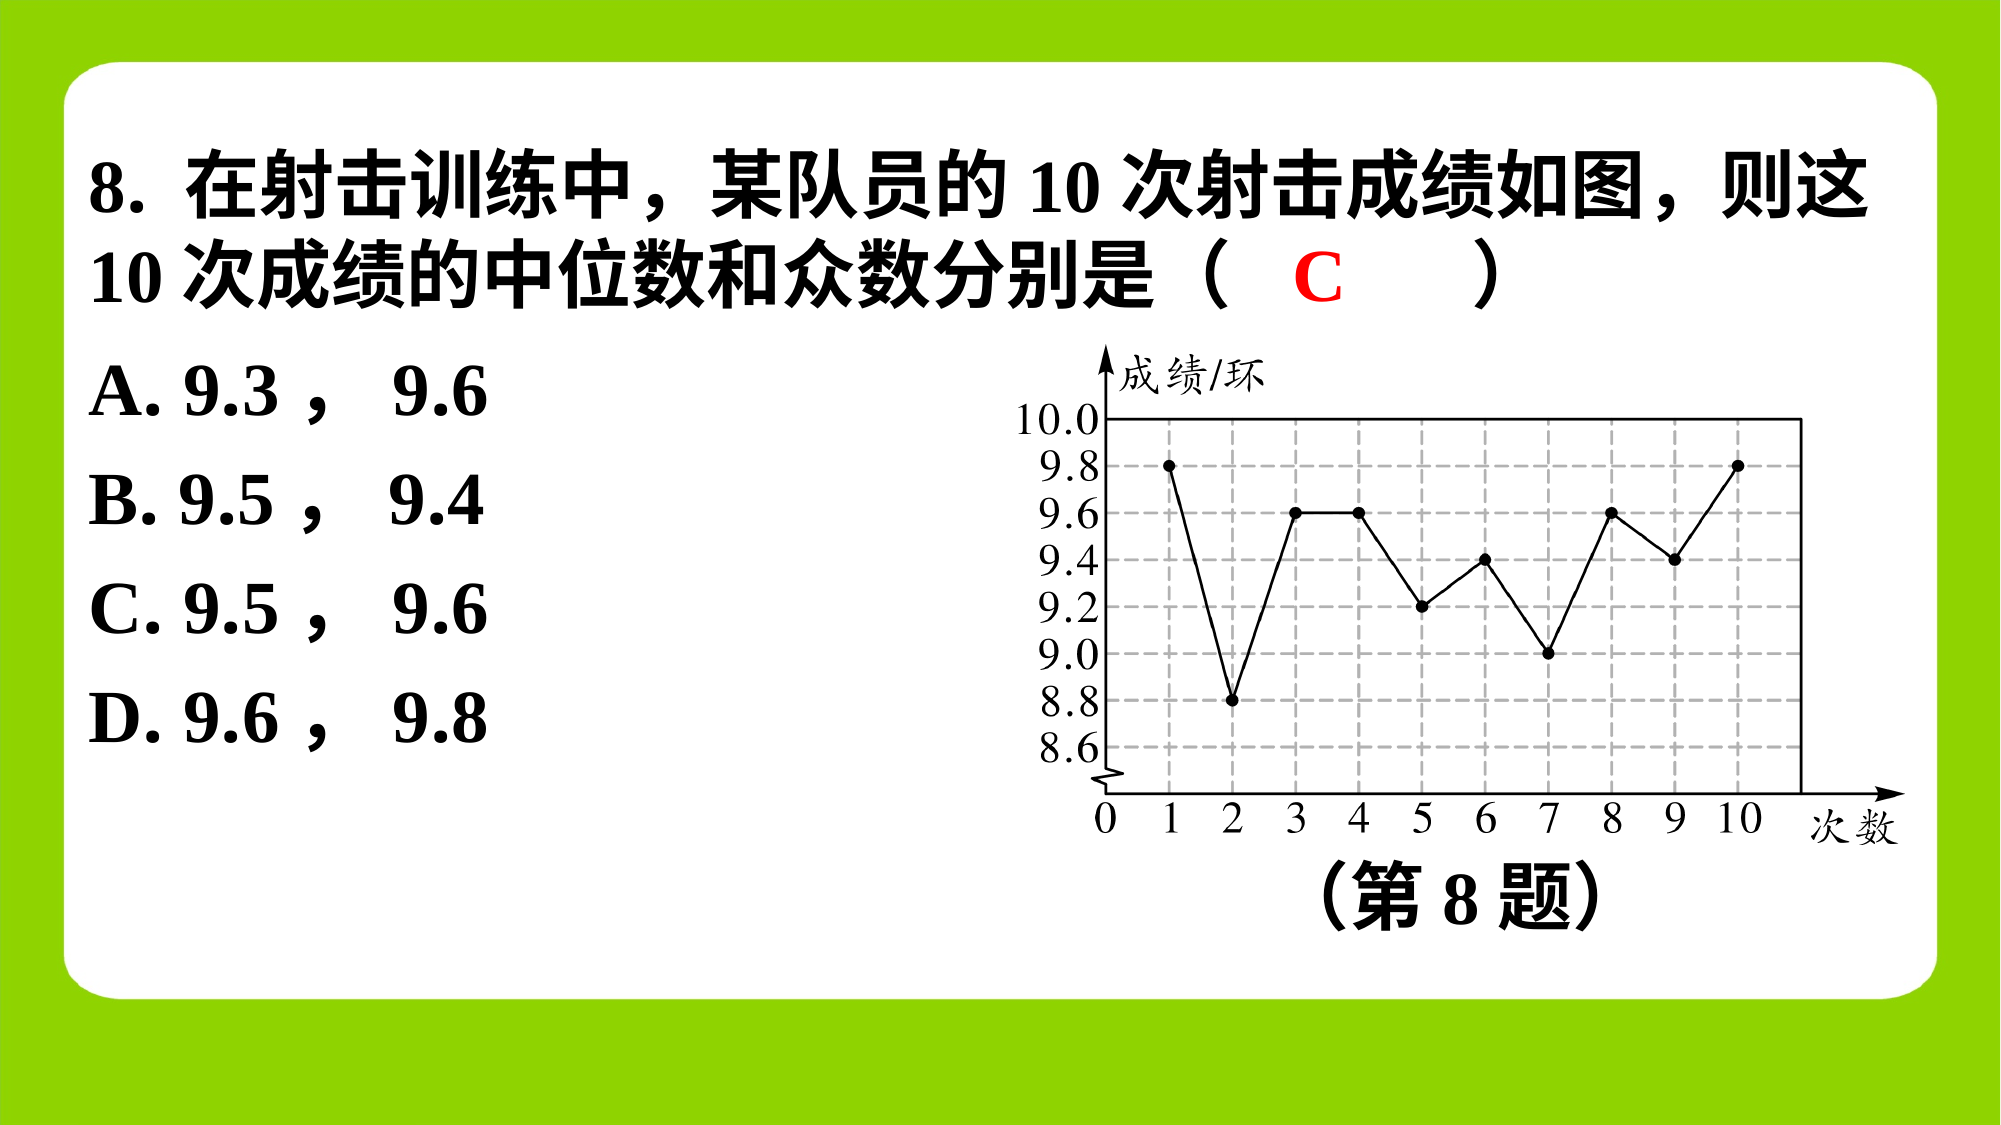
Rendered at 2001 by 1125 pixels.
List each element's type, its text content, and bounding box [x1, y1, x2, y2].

text_box 8. 在射击训练中，某队员的10次射击成绩如图，则这 10次成绩的中位数和众数分别是（ C ） [88, 137, 1974, 319]
text_box C [1277, 219, 1362, 325]
picture [0, 0, 2001, 1125]
table_header A. 9.3，9.6 B. 9.5，9.4 C. 9.5，9.6 D. 9.6，9.8 [89, 329, 669, 765]
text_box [1013, 344, 1905, 925]
